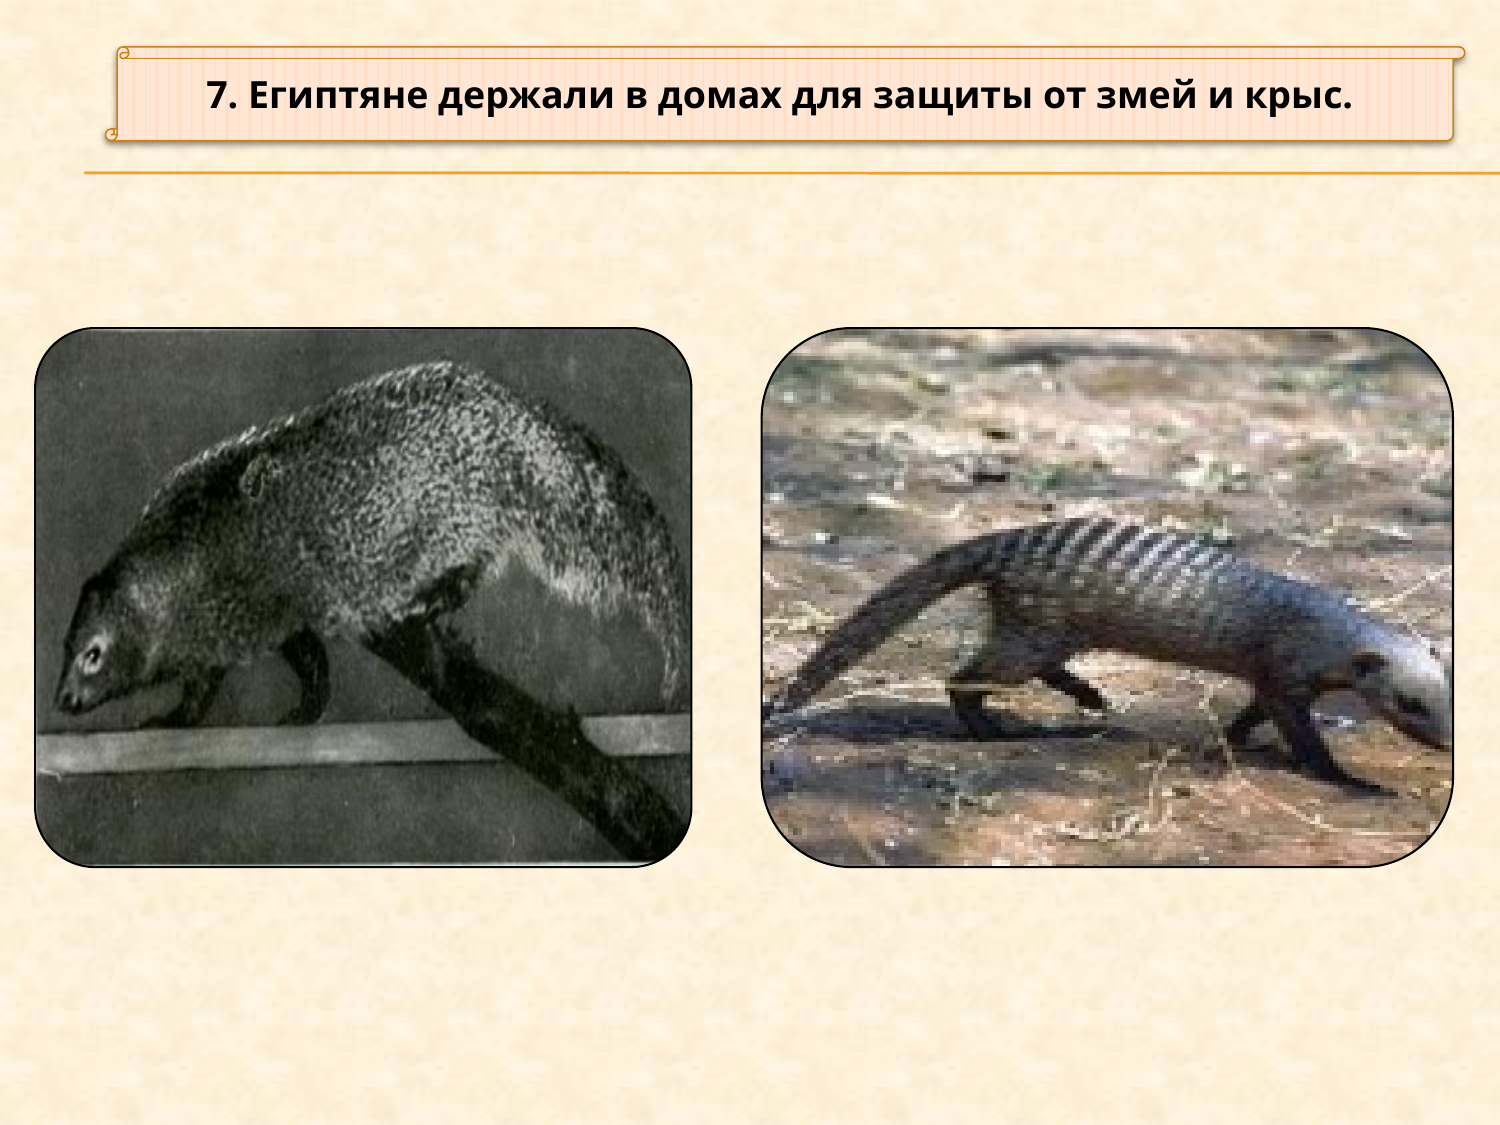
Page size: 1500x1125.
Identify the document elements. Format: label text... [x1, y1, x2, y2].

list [761, 327, 1454, 868]
text_box 7. Египтяне держали в домах для защиты от змей и крыс. [104, 46, 1466, 142]
picture [0, 0, 1500, 1125]
